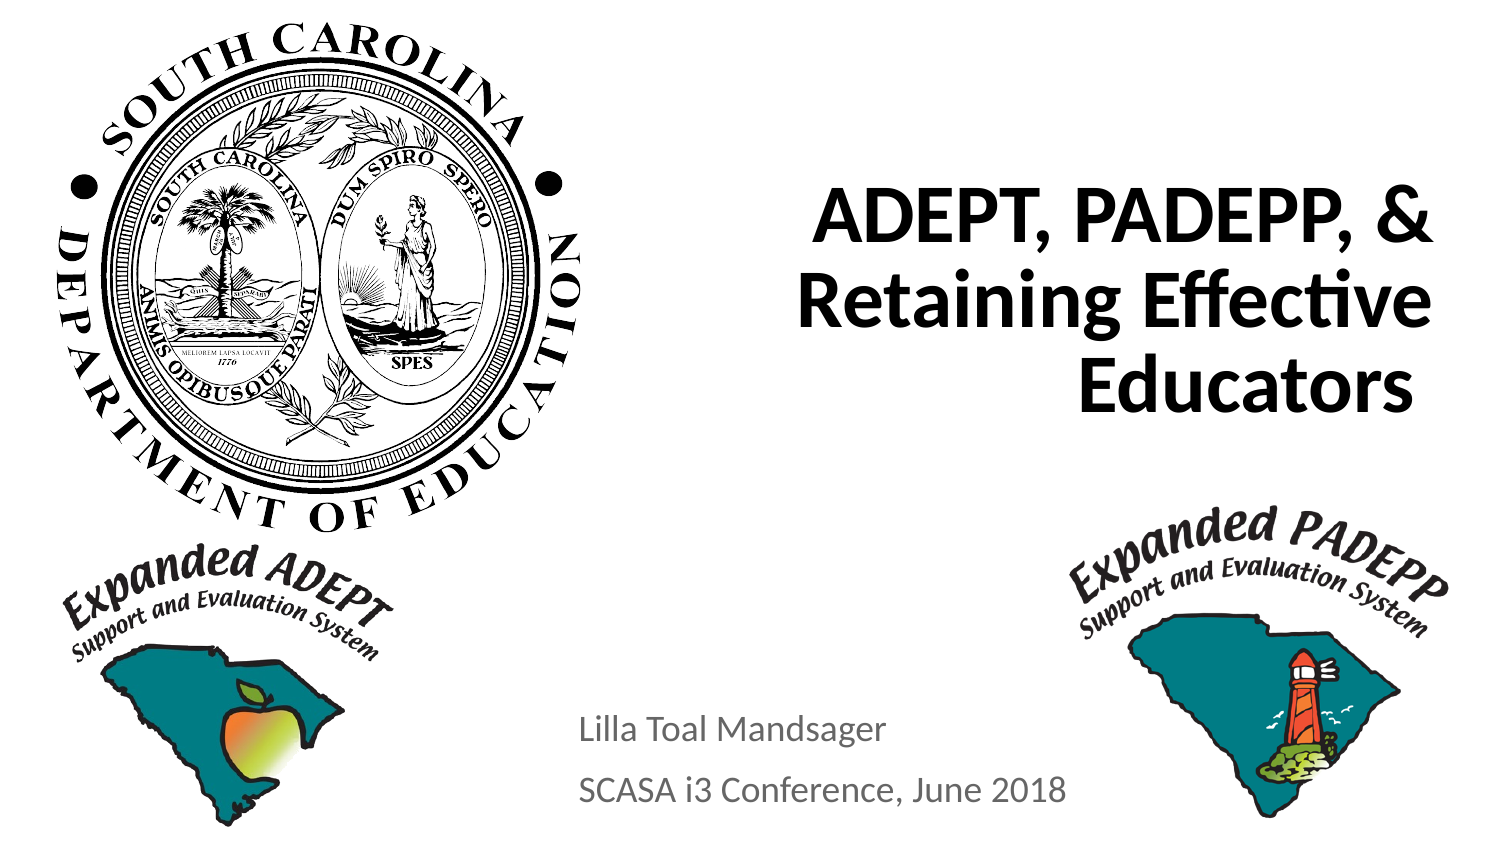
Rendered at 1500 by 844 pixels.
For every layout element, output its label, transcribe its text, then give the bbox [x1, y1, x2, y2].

subtitle Lilla Toal Mandsager SCASA i3 Conference, June 2018 [578, 582, 1500, 817]
picture [1048, 482, 1455, 582]
picture [1048, 817, 1455, 823]
picture [42, 11, 598, 834]
title ADEPT, PADEPP, & Retaining Effective Educators [578, 11, 1435, 430]
